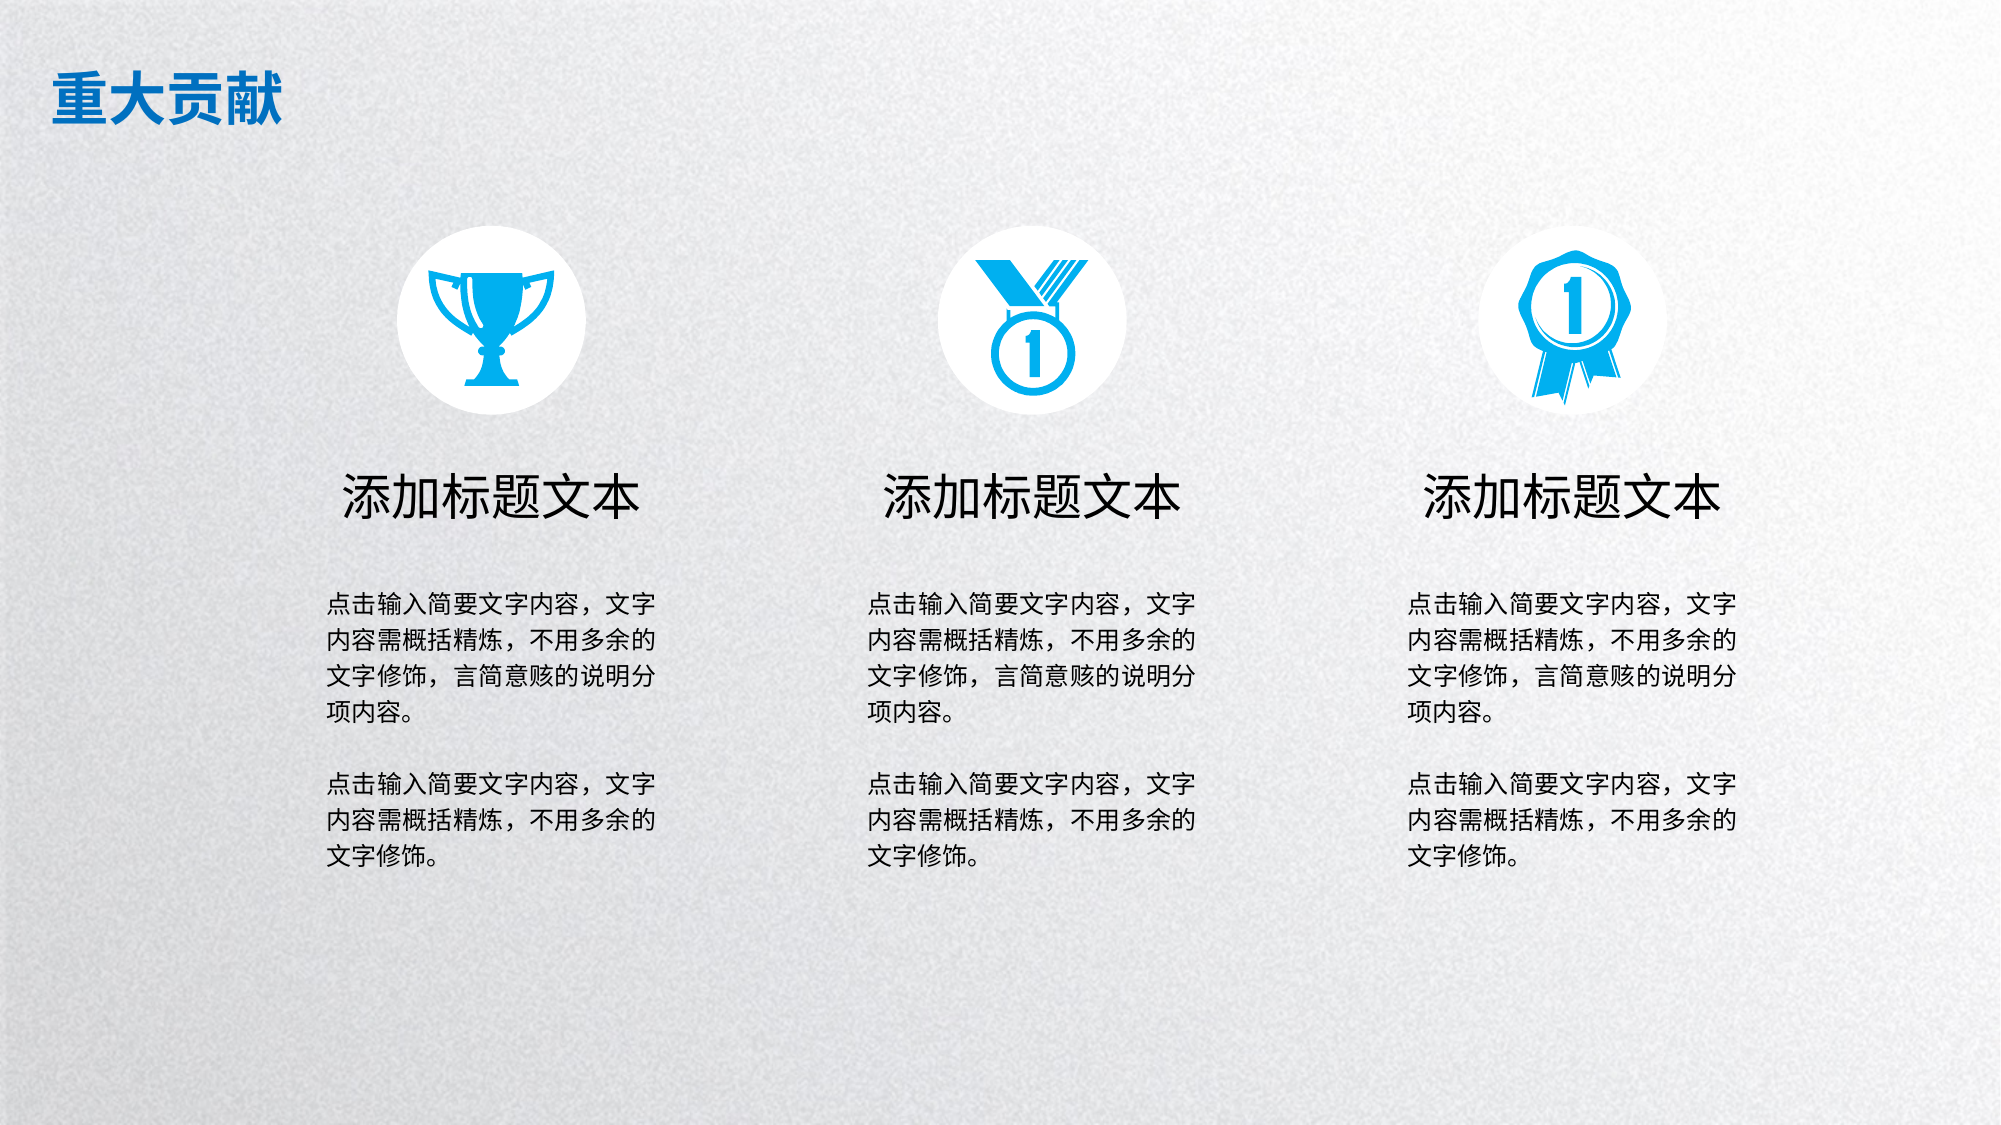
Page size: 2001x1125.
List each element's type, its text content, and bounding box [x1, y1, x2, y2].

text_box 添加标题文本 [305, 454, 678, 535]
text_box 添加标题文本 [1386, 454, 1759, 535]
text_box 重大贡献 [35, 54, 591, 140]
text_box 点击输入简要文字内容，文字内容需概括精炼，不用多余的文字修饰，言简意赅的说明分项内容。 点击输入简要文字内容，文字内容需概括精炼，不用多余的文字修饰。 [306, 572, 677, 917]
text_box 点击输入简要文字内容，文字内容需概括精炼，不用多余的文字修饰，言简意赅的说明分项内容。 点击输入简要文字内容，文字内容需概括精炼，不用多余的文字修饰。 [847, 572, 1218, 917]
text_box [1478, 225, 1668, 415]
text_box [396, 225, 587, 415]
text_box 点击输入简要文字内容，文字内容需概括精炼，不用多余的文字修饰，言简意赅的说明分项内容。 点击输入简要文字内容，文字内容需概括精炼，不用多余的文字修饰。 [1387, 572, 1758, 917]
text_box 添加标题文本 [846, 454, 1218, 535]
picture [0, 0, 2001, 1125]
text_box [937, 225, 1127, 415]
